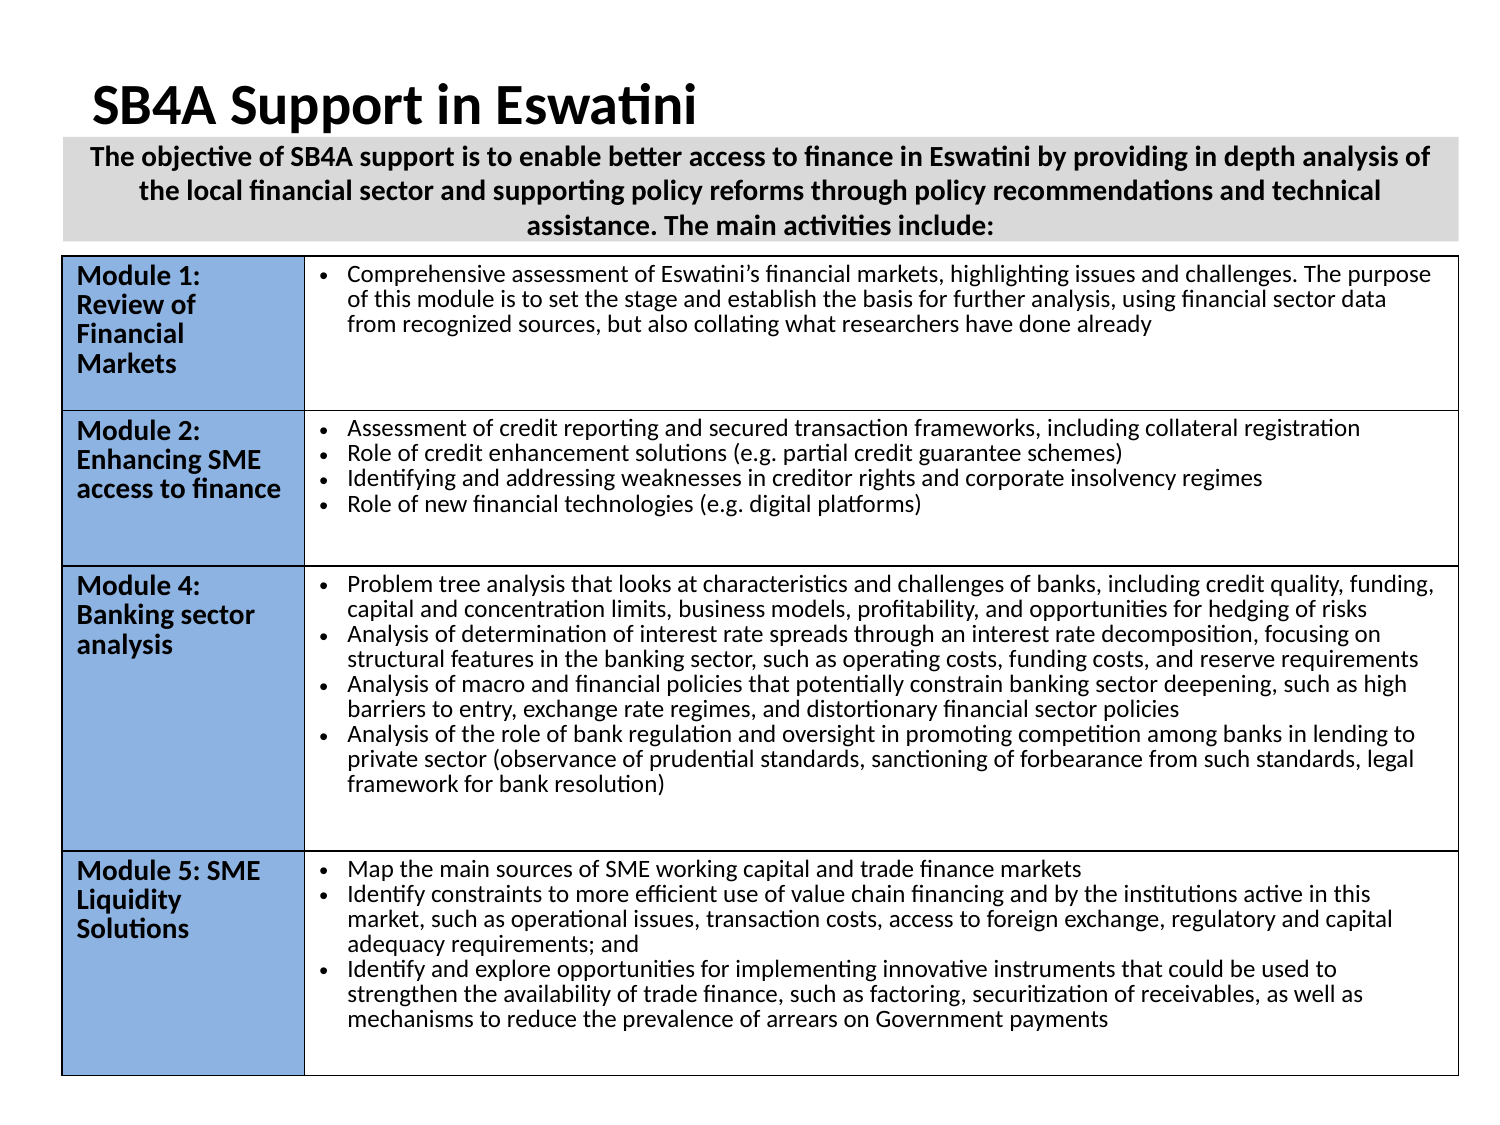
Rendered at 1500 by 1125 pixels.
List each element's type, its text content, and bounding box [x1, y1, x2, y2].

table_cell Module 2: Enhancing SME access to finance [63, 411, 304, 565]
table_cell Problem tree analysis that looks at characteristics and challenges of banks, including credit quality, funding, capital and concentration limits, business models, profitability, and opportunities for hedging of risks Analysis of determination of interest rate spreads through an interest rate decomposition, focusing on structural features in the banking sector, such as operating costs, funding costs, and reserve requirements Analysis of macro and financial policies that potentially constrain banking sector deepening, such as high barriers to entry, exchange rate regimes, and distortionary financial sector policies Analysis of the role of bank regulation and oversight in promoting competition among banks in lending to private sector (observance of prudential standards, sanctioning of forbearance from such standards, legal framework for bank resolution) [305, 567, 1458, 850]
table_cell Module 5: SME Liquidity Solutions [63, 852, 304, 1075]
table_cell Module 4: Banking sector analysis [63, 567, 304, 850]
table_cell Assessment of credit reporting and secured transaction frameworks, including collateral registration Role of credit enhancement solutions (e.g. partial credit guarantee schemes) Identifying and addressing weaknesses in creditor rights and corporate insolvency regimes Role of new financial technologies (e.g. digital platforms) [305, 411, 1458, 565]
text_box SB4A Support in Eswatini [77, 58, 713, 136]
table_header Module 1: Review of Financial Markets [63, 257, 304, 410]
table_cell Map the main sources of SME working capital and trade finance markets Identify constraints to more efficient use of value chain financing and by the institutions active in this market, such as operational issues, transaction costs, access to foreign exchange, regulatory and capital adequacy requirements; and Identify and explore opportunities for implementing innovative instruments that could be used to strengthen the availability of trade finance, such as factoring, securitization of receivables, as well as mechanisms to reduce the prevalence of arrears on Government payments [305, 852, 1458, 1075]
table_header Comprehensive assessment of Eswatini’s financial markets, highlighting issues and challenges. The purpose of this module is to set the stage and establish the basis for further analysis, using financial sector data from recognized sources, but also collating what researchers have done already [305, 257, 1458, 410]
text_box The objective of SB4A support is to enable better access to finance in Eswatini by providing in depth analysis of the local financial sector and supporting policy reforms through policy recommendations and technical assistance. The main activities include: [62, 136, 1460, 242]
